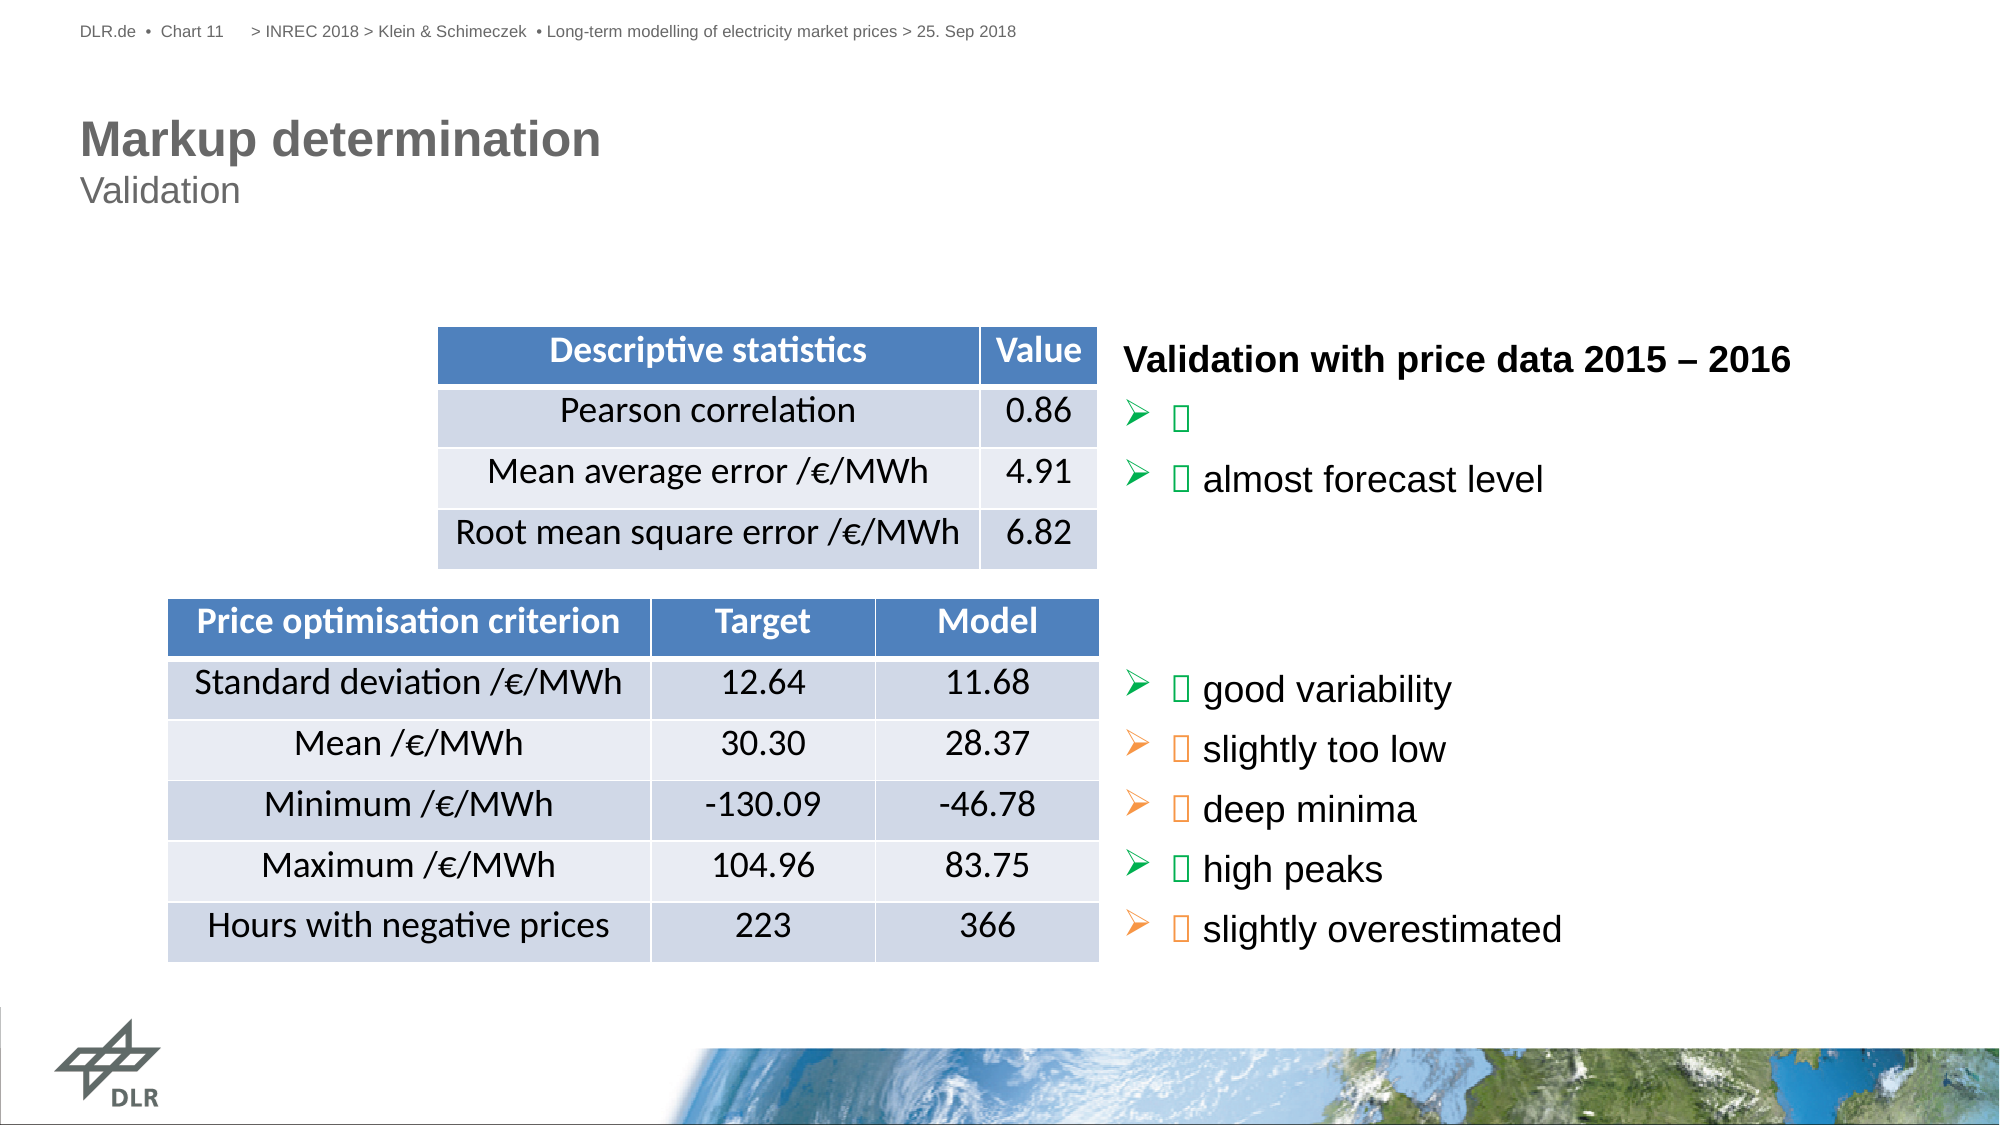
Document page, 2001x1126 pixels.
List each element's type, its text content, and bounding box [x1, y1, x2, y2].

text_box Validation with price data 2015 – 2016   almost forecast level  good variability  slightly too low  deep minima  high peaks  slightly overestimated [1123, 334, 1827, 950]
table_header Target [652, 599, 875, 656]
table_header Price optimisation criterion [168, 599, 650, 656]
table_cell Hours with negative prices [168, 903, 650, 962]
table_cell Standard deviation /€/MWh [168, 662, 650, 719]
table_cell 104.96 [652, 842, 875, 901]
table_cell 83.75 [876, 842, 1099, 901]
table_cell -46.78 [876, 781, 1099, 840]
table_cell Mean average error /€/MWh [438, 449, 979, 508]
footer > INREC 2018 > Klein & Schimeczek • Long-term modelling of electricity market prices > 25. Sep 2018 [251, 20, 1921, 45]
table_cell Mean /€/MWh [168, 721, 650, 780]
table_header Value [981, 327, 1097, 384]
table_cell 6.82 [981, 510, 1097, 569]
table_header Descriptive statistics [438, 327, 979, 384]
table_cell 30.30 [652, 721, 875, 780]
table_cell -130.09 [652, 781, 875, 840]
table_cell 11.68 [876, 662, 1099, 719]
table_cell 28.37 [876, 721, 1099, 780]
table_cell 223 [652, 903, 875, 962]
table_cell 366 [876, 903, 1099, 962]
table_cell 12.64 [652, 662, 875, 719]
table_header Model [876, 599, 1099, 656]
table_cell Minimum /€/MWh [168, 781, 650, 840]
table_cell Pearson correlation [438, 390, 979, 447]
table_cell 0.86 [981, 390, 1097, 447]
title Markup determination Validation [79, 106, 682, 228]
slide_number DLR.de • Chart 11 [79, 20, 251, 45]
table_cell Maximum /€/MWh [168, 842, 650, 901]
table_cell Root mean square error /€/MWh [438, 510, 979, 569]
table_cell 4.91 [981, 449, 1097, 508]
picture [0, 1007, 2000, 1125]
